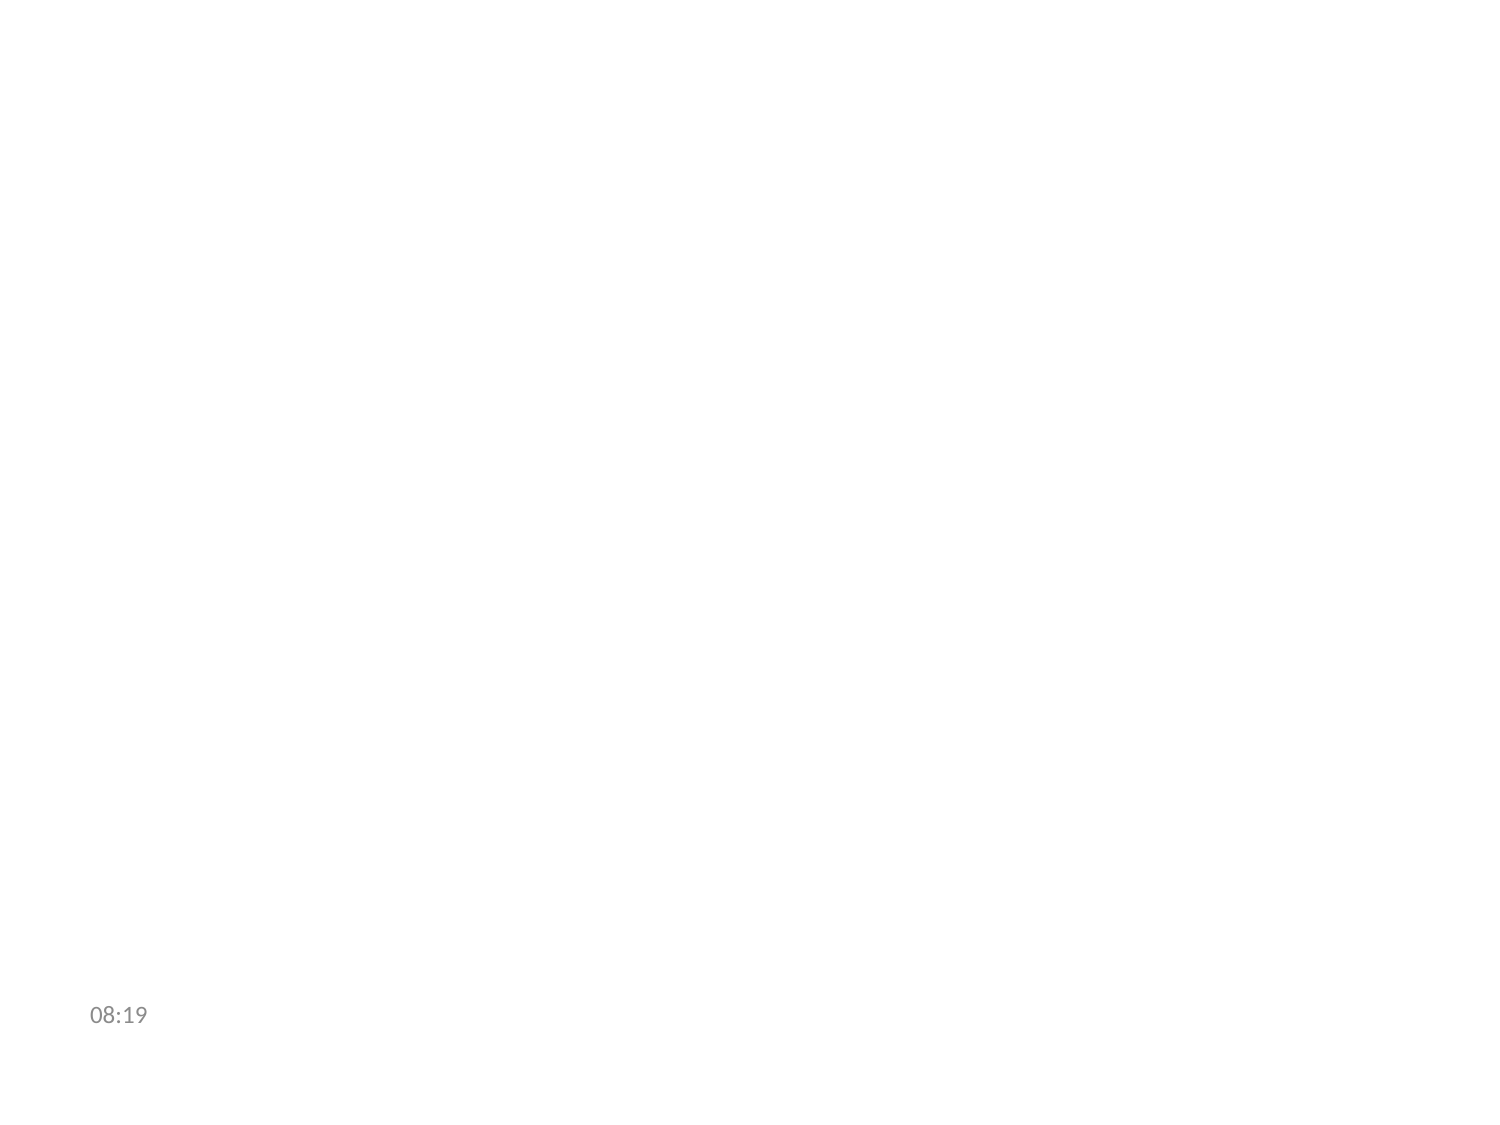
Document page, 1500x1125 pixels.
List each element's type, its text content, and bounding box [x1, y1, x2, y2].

text_box 15:35 [75, 983, 425, 1044]
